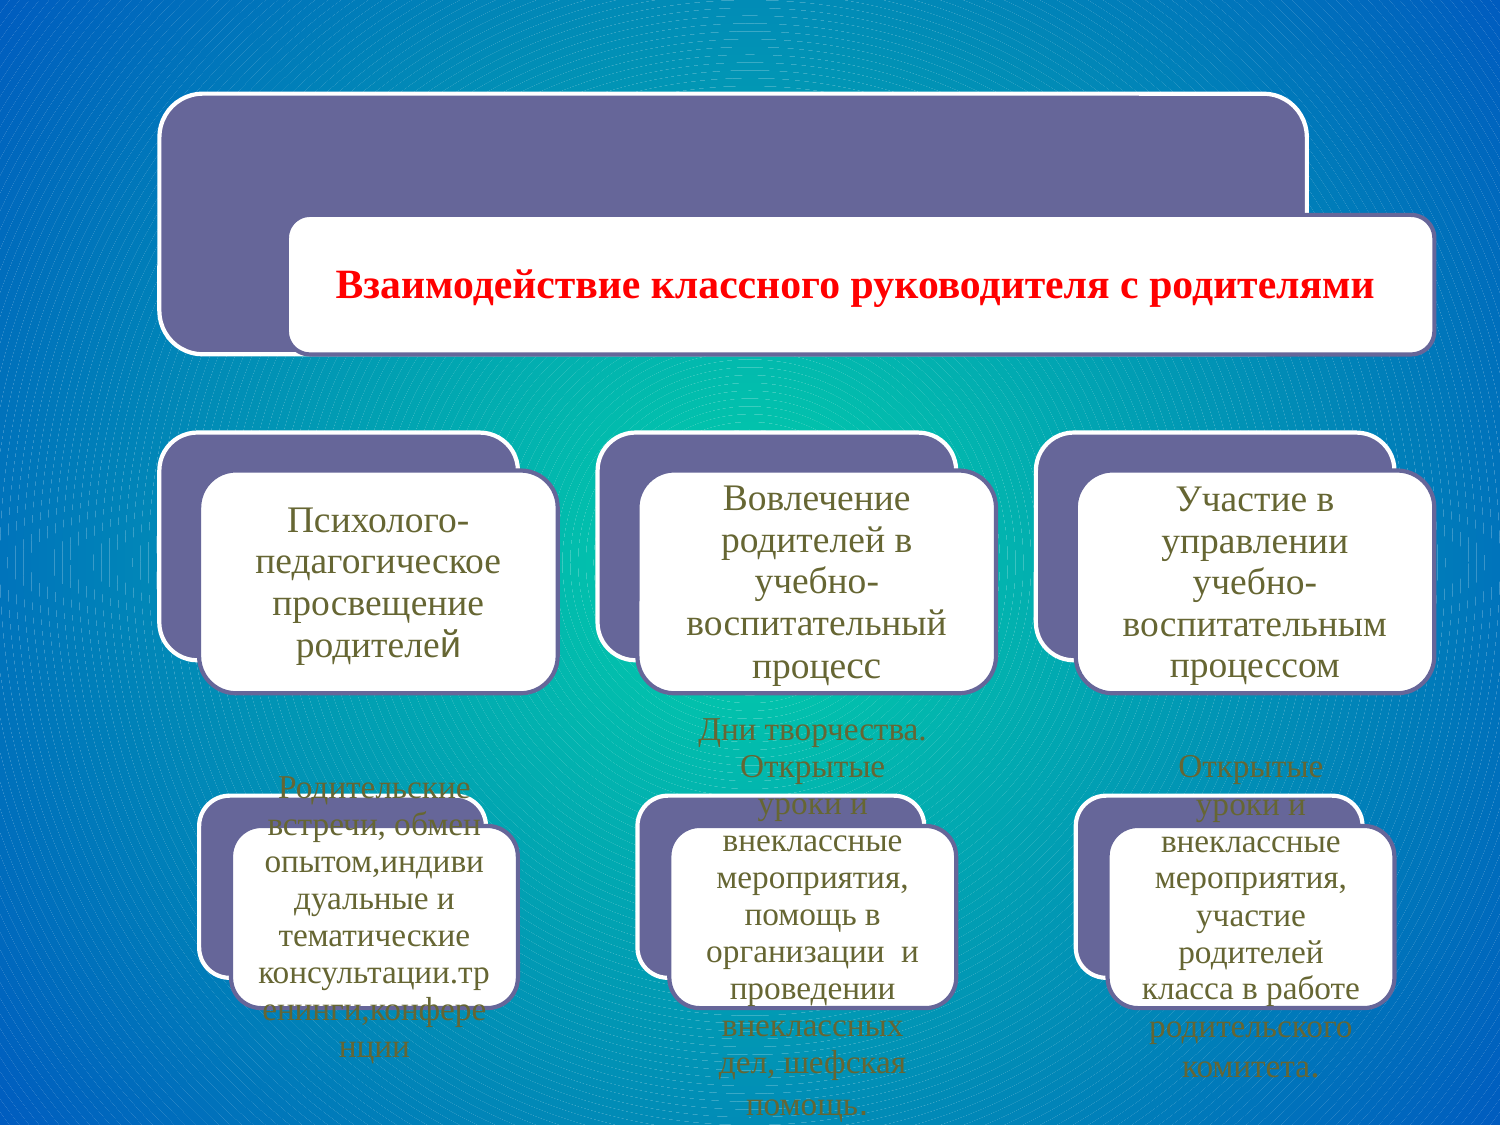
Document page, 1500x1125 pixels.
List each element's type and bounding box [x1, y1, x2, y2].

text_box [0, 93, 1500, 1125]
